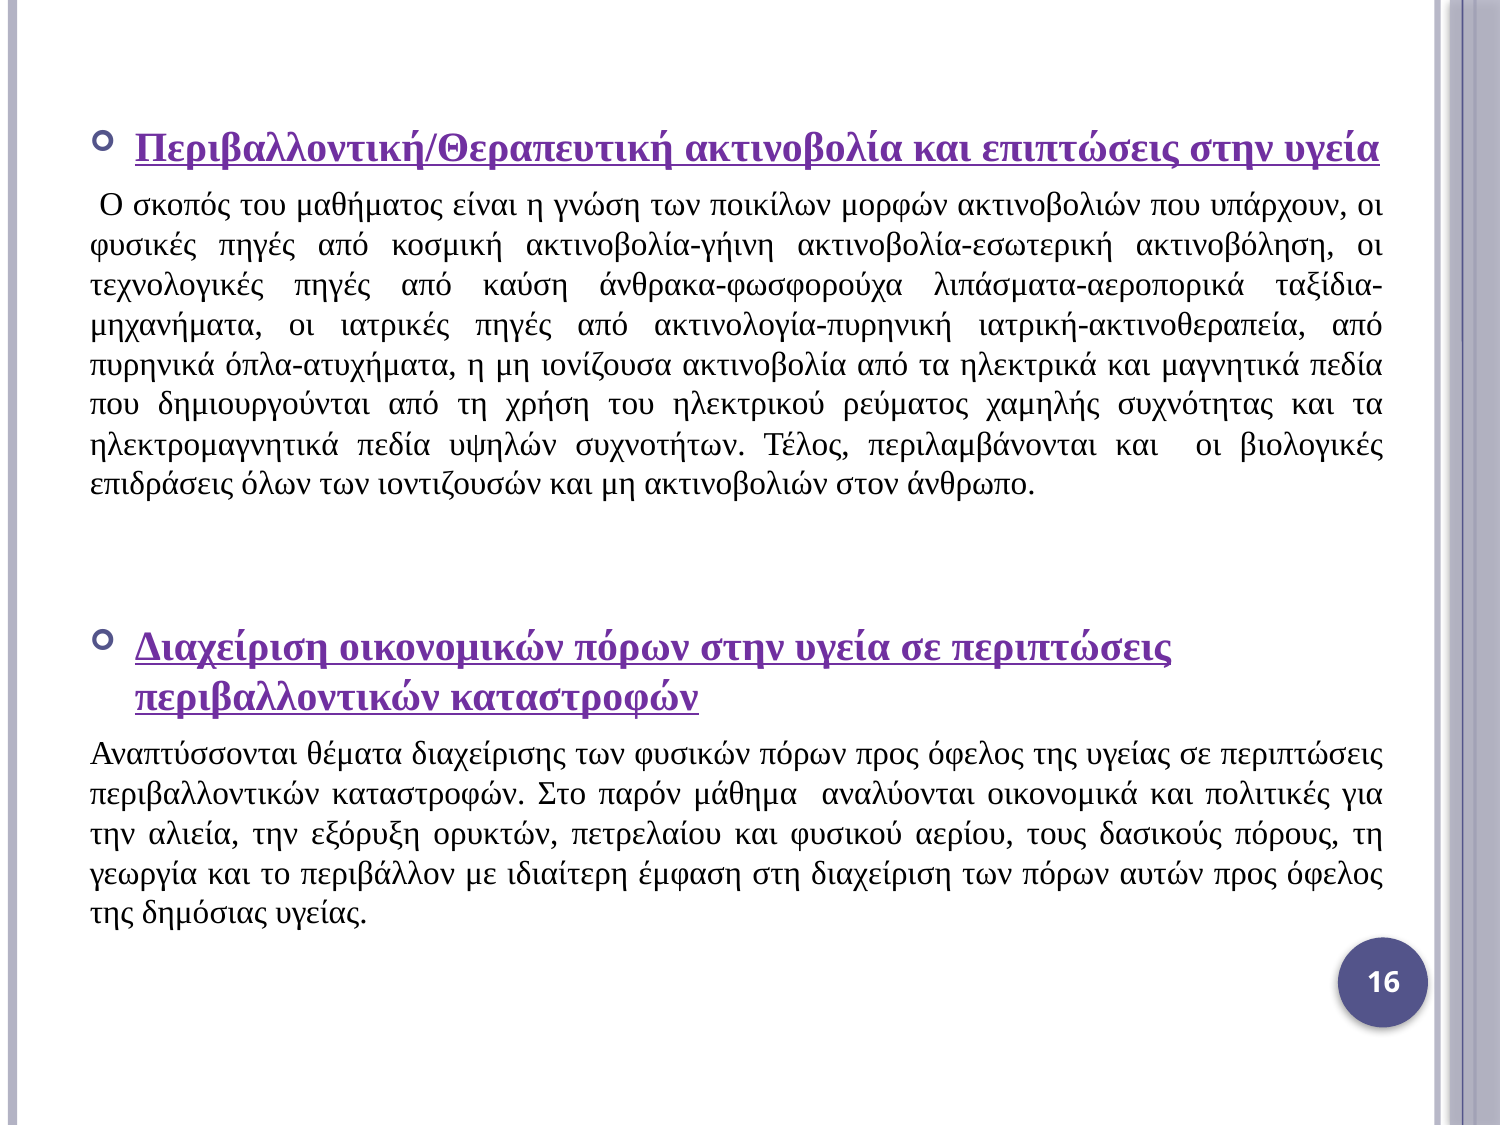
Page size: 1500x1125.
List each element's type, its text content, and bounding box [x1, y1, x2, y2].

list Περιβαλλοντική/Θεραπευτική ακτινοβολία και επιπτώσεις στην υγεία Ο σκοπός του μαθήματος είναι η γνώση των ποικίλων μορφών ακτινοβολιών που υπάρχουν, οι φυσικές πηγές από κοσμική ακτινοβολία-γήινη ακτινοβολία-εσωτερική ακτινοβόληση, οι τεχνολογικές πηγές από καύση άνθρακα-φωσφορούχα λιπάσματα-αεροπορικά ταξίδια-μηχανήματα, οι ιατρικές πηγές από ακτινολογία-πυρηνική ιατρική-ακτινοθεραπεία, από πυρηνικά όπλα-ατυχήματα, η μη ιονίζουσα ακτινοβολία από τα ηλεκτρικά και μαγνητικά πεδία που δημιουργούνται από τη χρήση του ηλεκτρικού ρεύματος χαμηλής συχνότητας και τα ηλεκτρομαγνητικά πεδία υψηλών συχνοτήτων. Τέλος, περιλαμβάνονται και οι βιολογικές επιδράσεις όλων των ιοντιζουσών και μη ακτινοβολιών στον άνθρωπο. Διαχείριση οικονομικών πόρων στην υγεία σε περιπτώσεις περιβαλλοντικών καταστροφών Αναπτύσσονται θέματα διαχείρισης των φυσικών πόρων προς όφελος της υγείας σε περιπτώσεις περιβαλλοντικών καταστροφών. Στο παρόν μάθημα αναλύονται οικονομικά και πολιτικές για την αλιεία, την εξόρυξη ορυκτών, πετρελαίου και φυσικού αερίου, τους δασικούς πόρους, τη γεωργία και το περιβάλλον με ιδιαίτερη έμφαση στη διαχείριση των πόρων αυτών προς όφελος της δημόσιας υγείας. [75, 112, 1400, 1062]
slide_number 16 [1333, 940, 1434, 1027]
